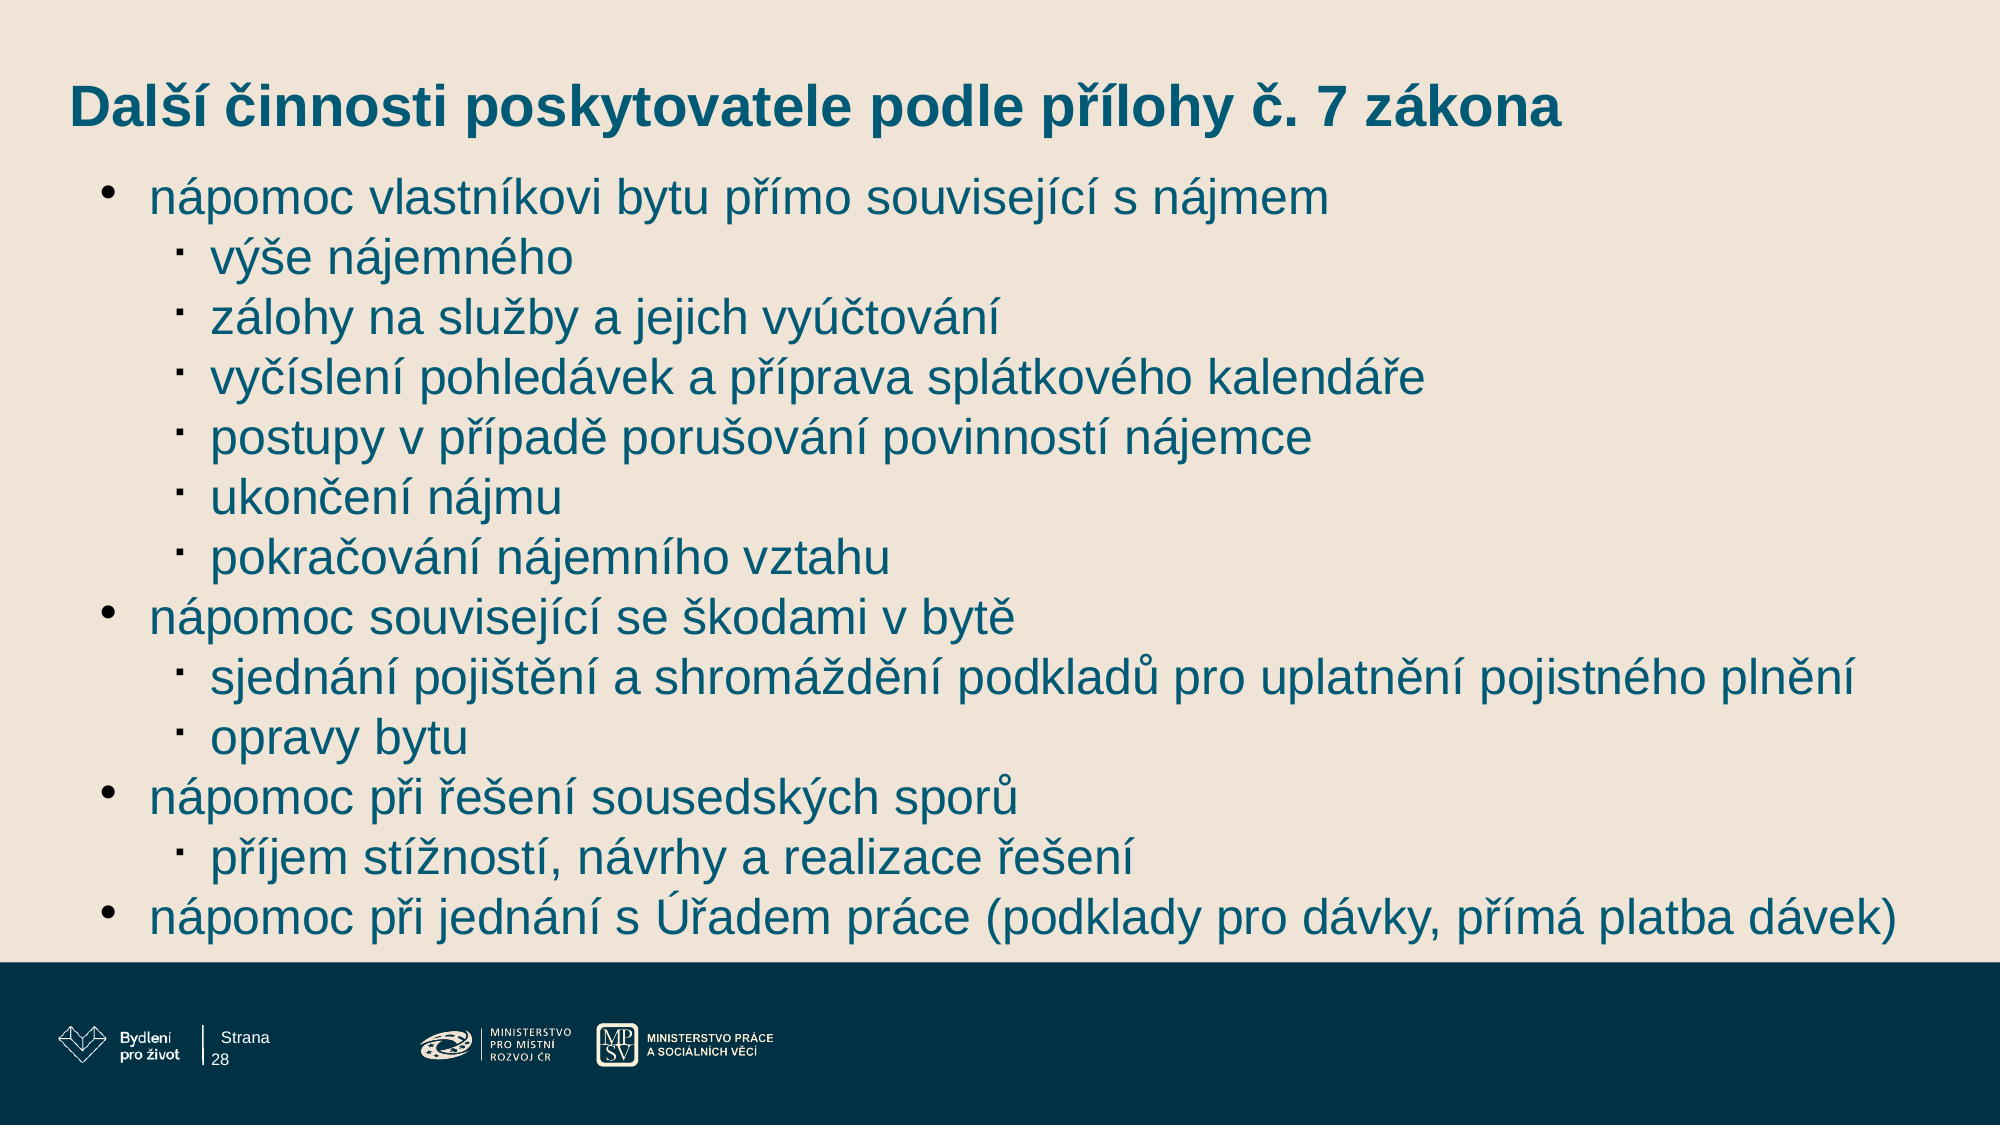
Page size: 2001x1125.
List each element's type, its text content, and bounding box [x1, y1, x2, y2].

picture [148, 1049, 157, 1059]
picture [597, 1024, 638, 1066]
text_box [0, 962, 2000, 1125]
text_box Strana [206, 1019, 340, 1054]
text_box 28 [195, 1040, 245, 1076]
picture [425, 1032, 472, 1055]
picture [121, 1032, 131, 1042]
picture [648, 1035, 658, 1041]
text_box nápomoc vlastníkovi bytu přímo související s nájmem výše nájemného zálohy na služby a jejich vyúčtování vyčíslení pohledávek a příprava splátkového kalendáře postupy v případě porušování povinností nájemce ukončení nájmu pokračování nájemního vztahu nápomoc související se škodami v bytě sjednání pojištění a shromáždění podkladů pro uplatnění pojistného plnění opravy bytu nápomoc při řešení sousedských sporů příjem stížností, návrhy a realizace řešení nápomoc při jednání s Úřadem práce (podklady pro dávky, přímá platba dávek) [61, 157, 1949, 1005]
picture [422, 1042, 458, 1059]
text_box Další činnosti poskytovatele podle přílohy č. 7 zákona [54, 60, 1827, 146]
picture [121, 1052, 126, 1062]
